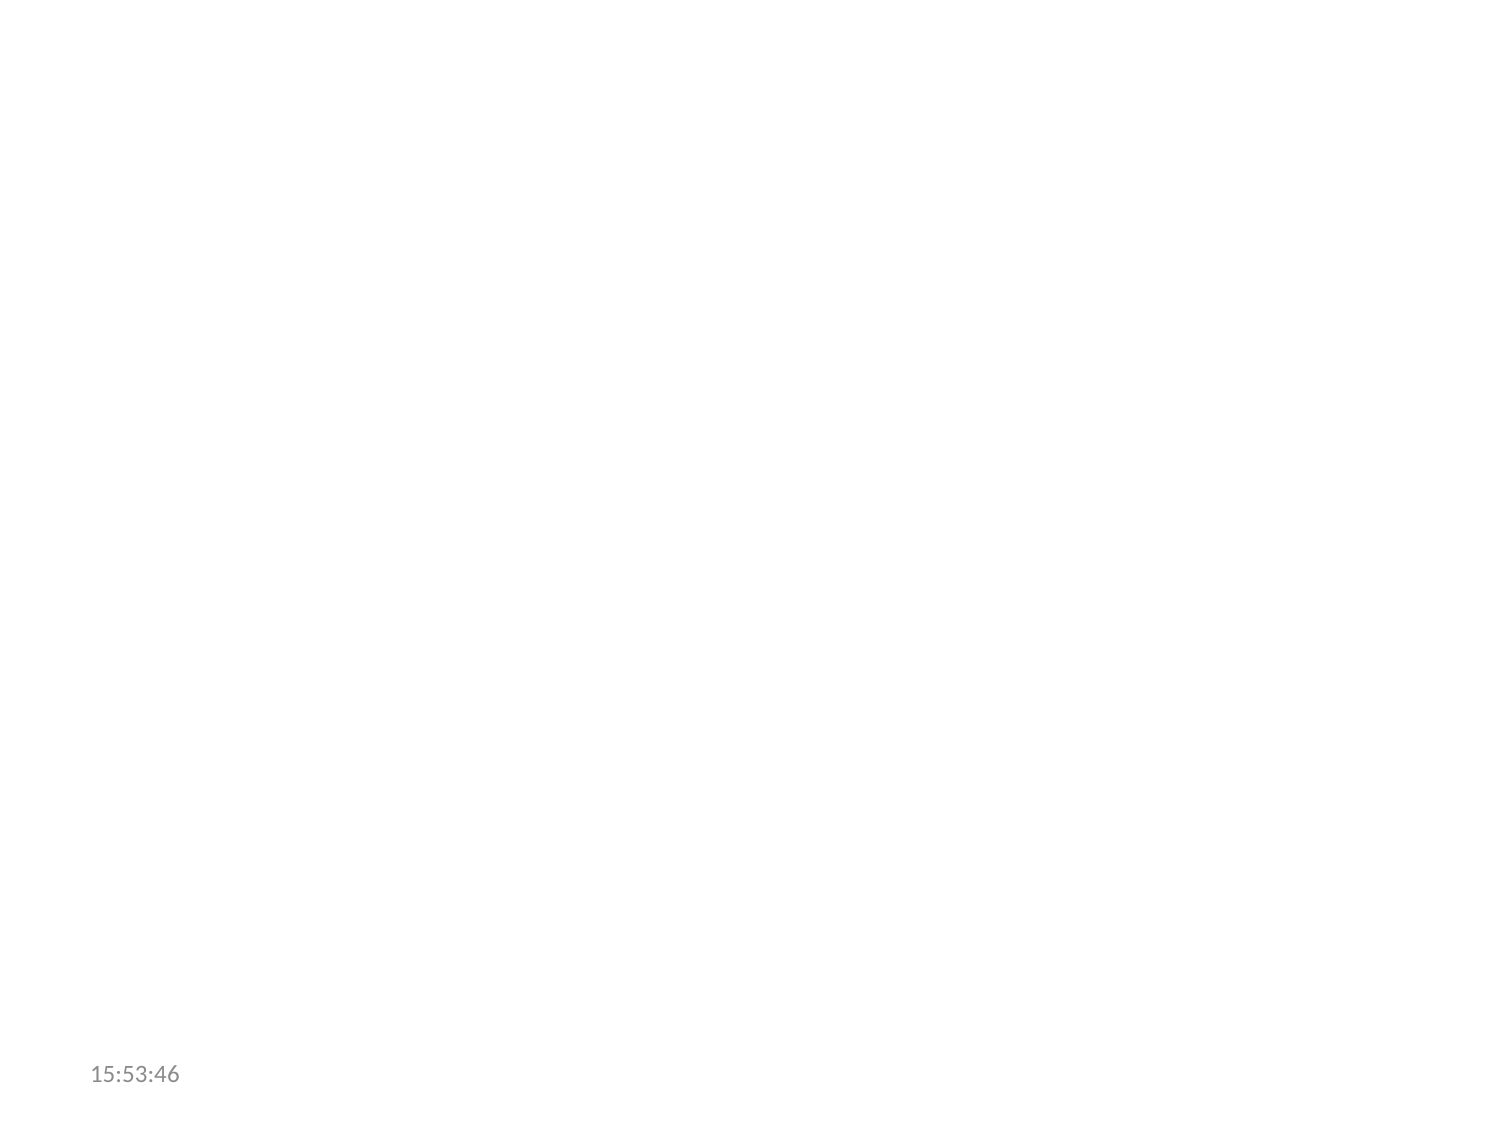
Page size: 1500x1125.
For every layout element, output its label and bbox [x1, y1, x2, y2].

slide_number [75, 1042, 425, 1103]
